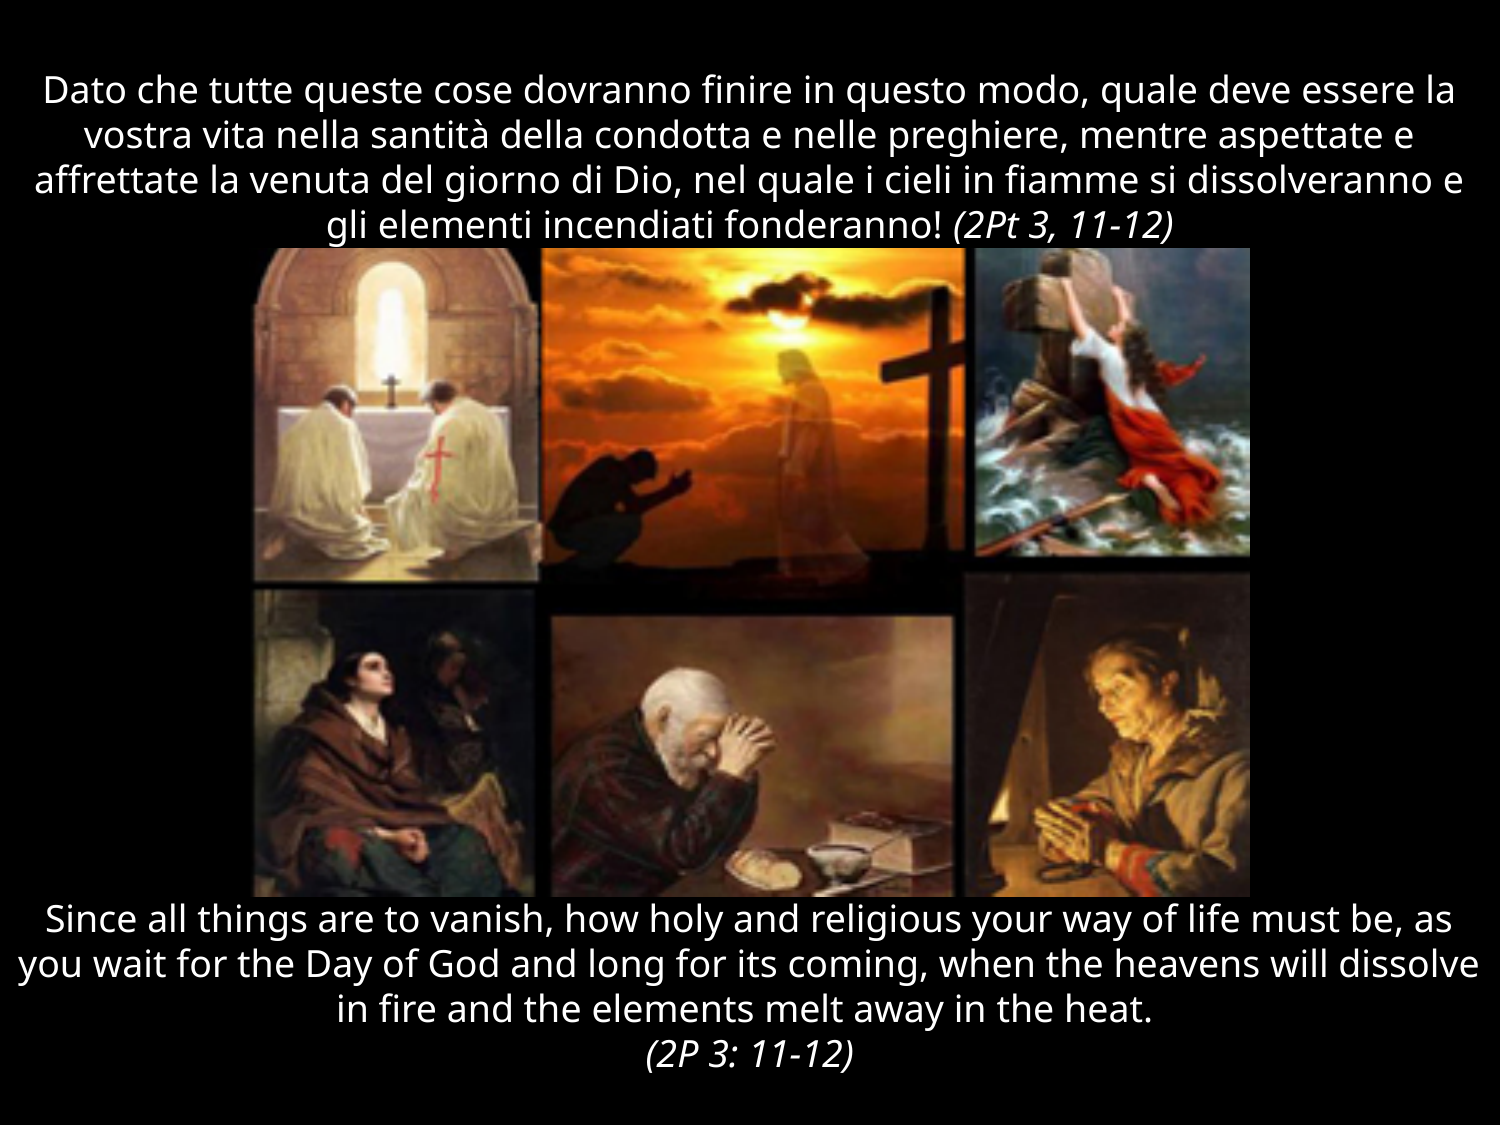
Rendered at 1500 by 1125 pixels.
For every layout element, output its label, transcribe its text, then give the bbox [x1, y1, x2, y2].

title Dato che tutte queste cose dovranno finire in questo modo, quale deve essere la vostra vita nella santità della condotta e nelle preghiere, mentre aspettate e affrettate la venuta del giorno di Dio, nel quale i cieli in fiamme si dissolveranno e gli elementi incendiati fonderanno! (2Pt 3, 11-12) [0, 62, 1500, 250]
text_box Since all things are to vanish, how holy and religious your way of life must be, as you wait for the Day of God and long for its coming, when the heavens will dissolve in fire and the elements melt away in the heat. (2P 3: 11-12) [0, 887, 1500, 1083]
picture [249, 248, 1250, 897]
